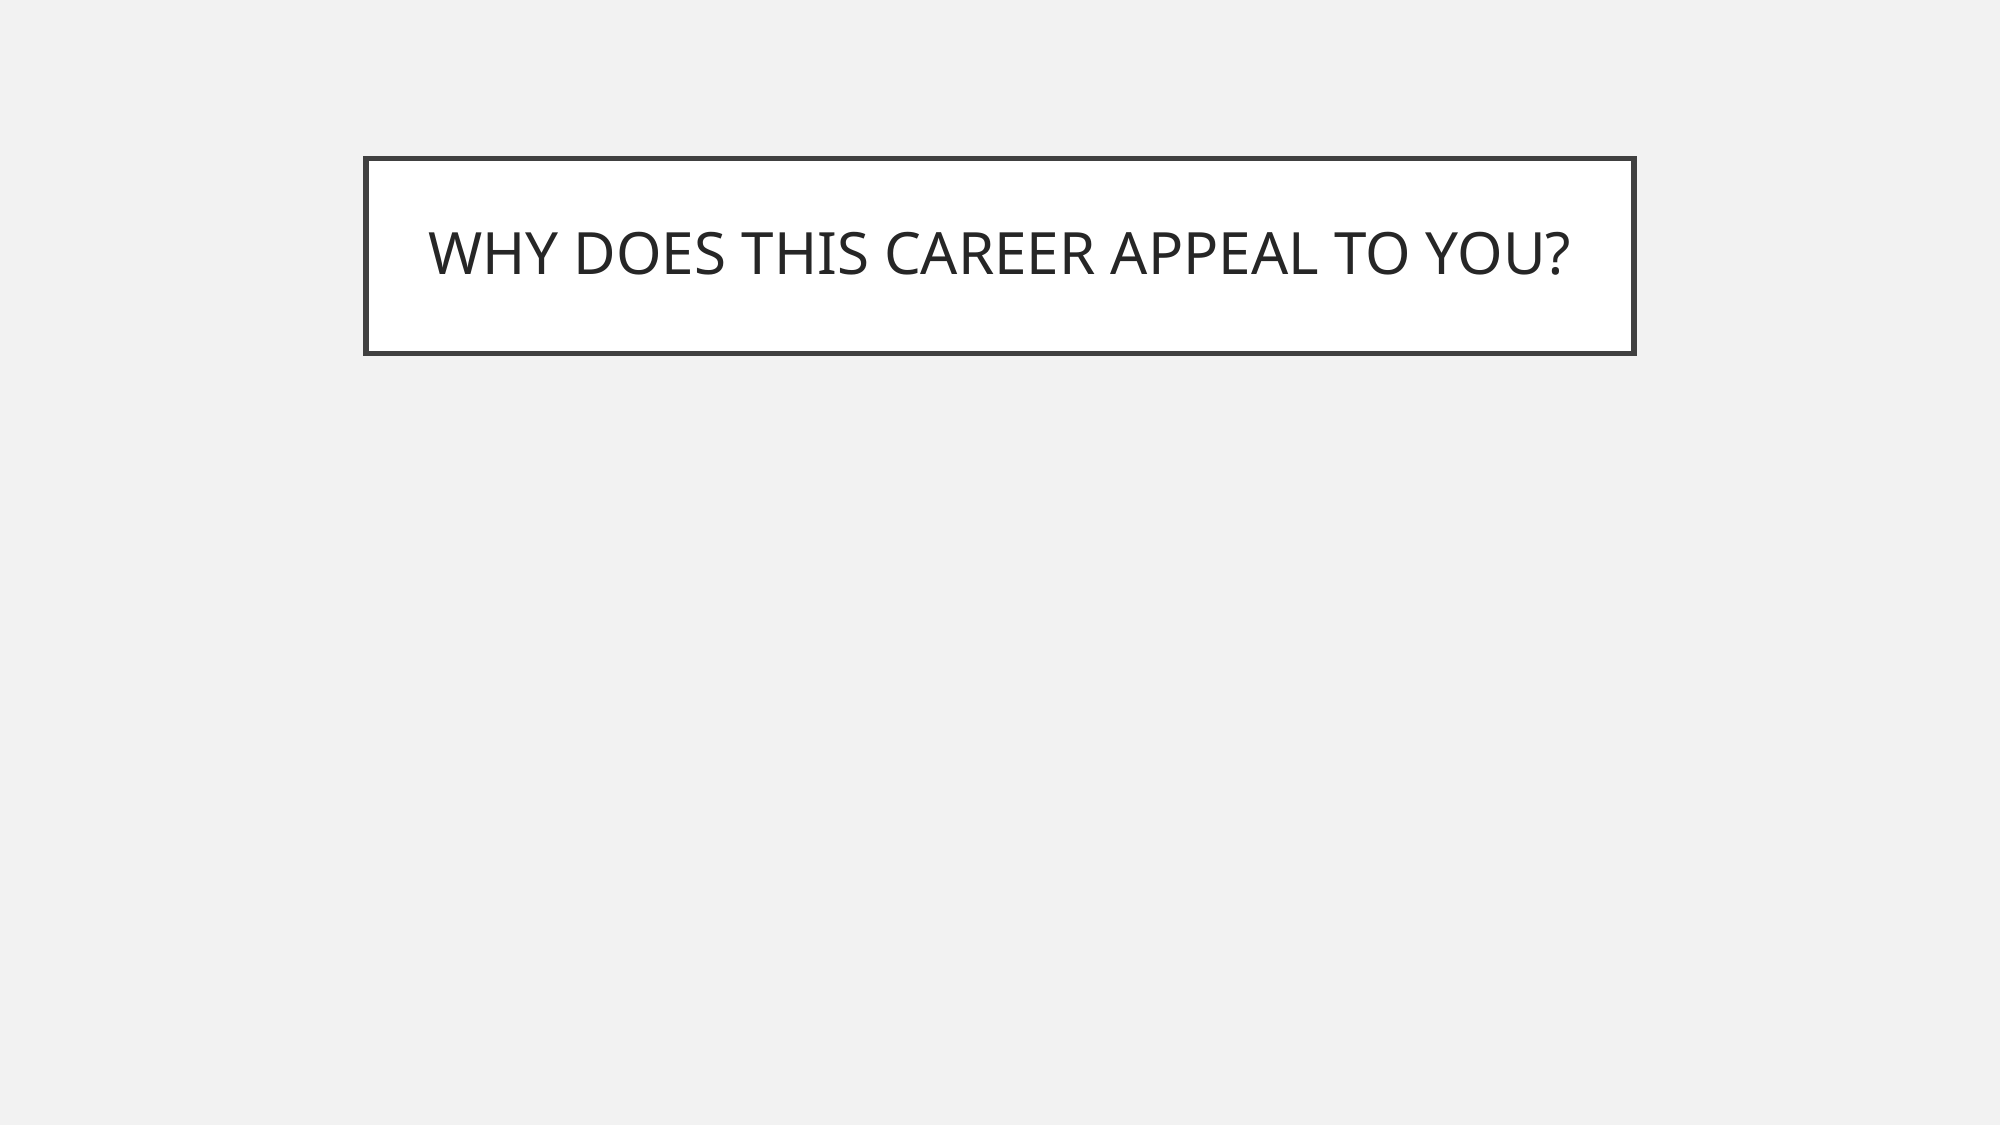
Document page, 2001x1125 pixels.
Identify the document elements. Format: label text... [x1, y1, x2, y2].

title WHY DOES THIS CAREER APPEAL TO YOU? [363, 156, 1637, 356]
